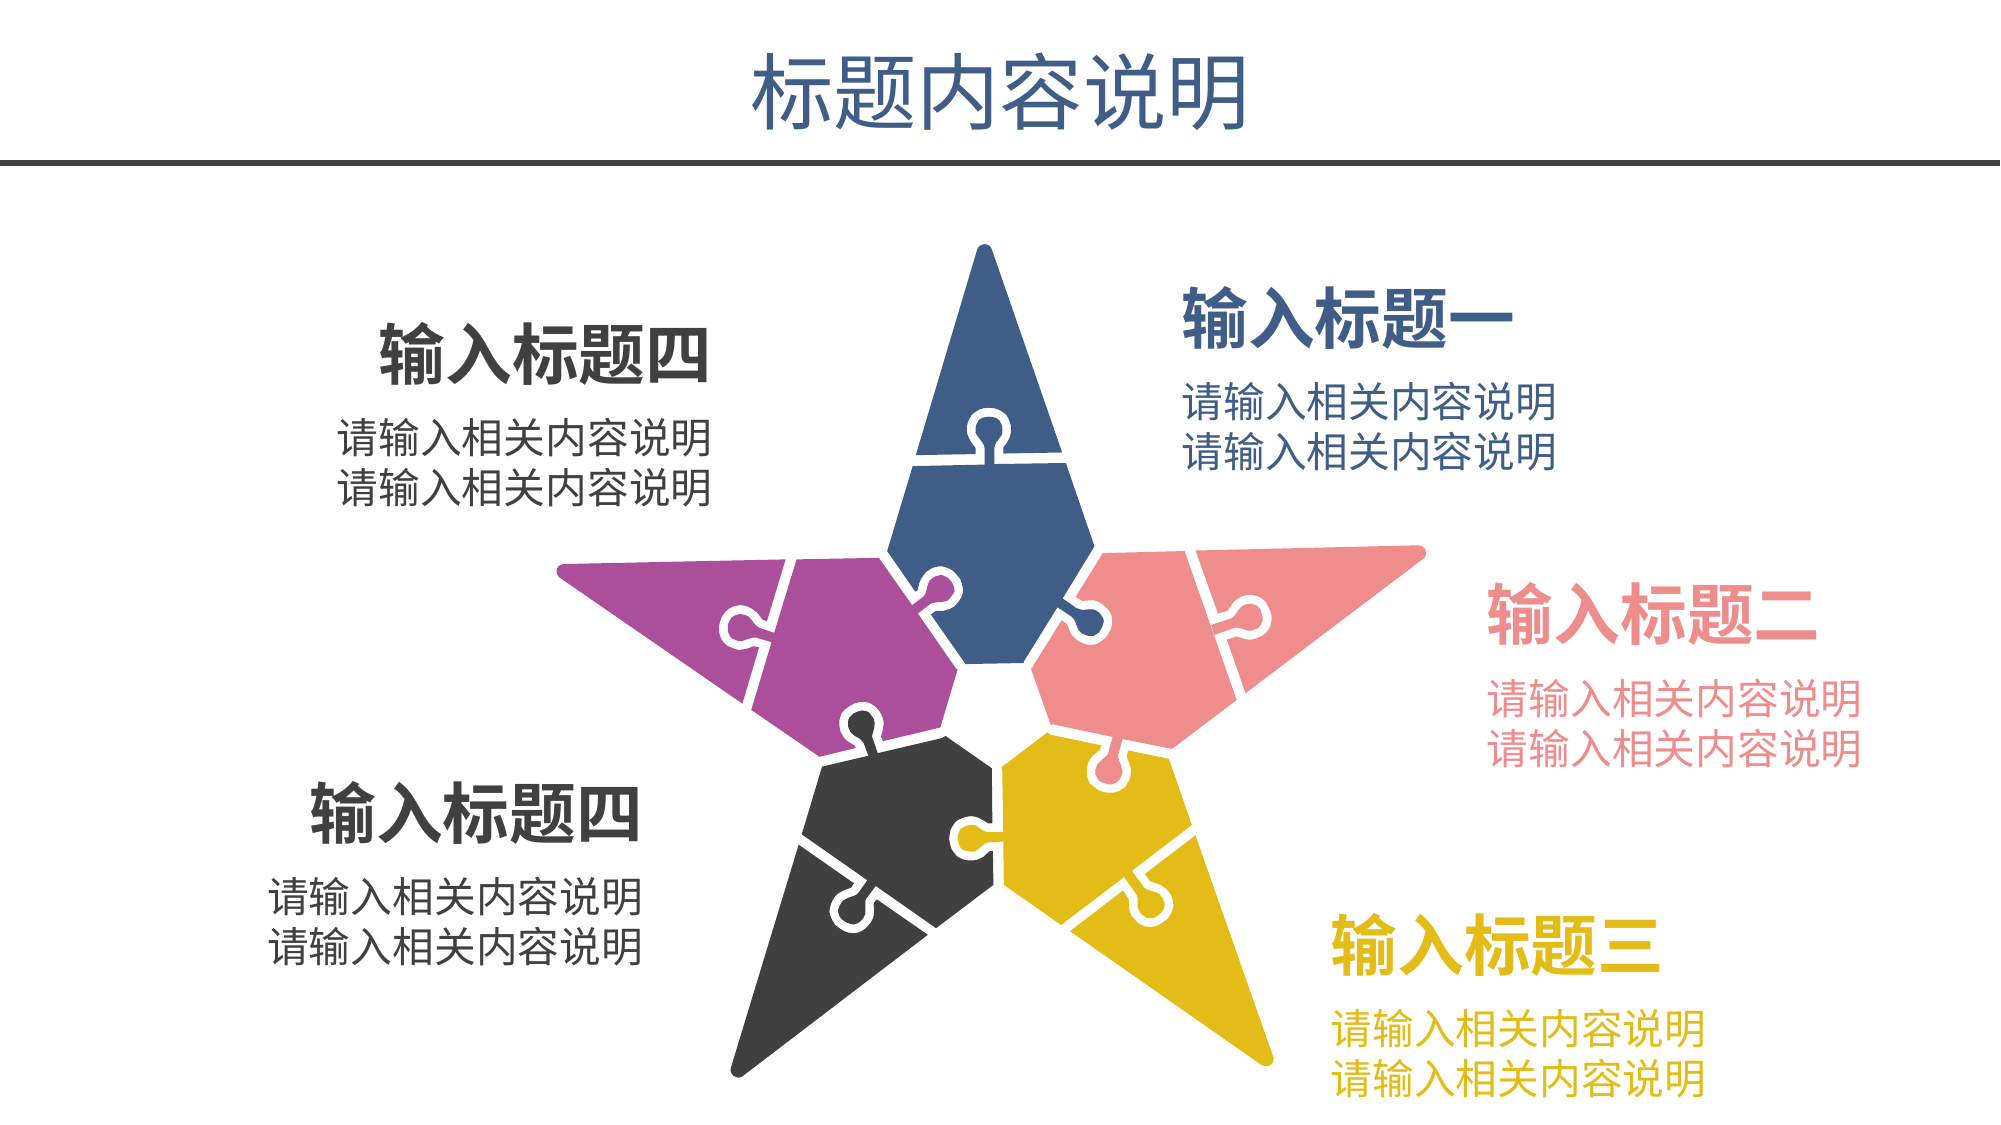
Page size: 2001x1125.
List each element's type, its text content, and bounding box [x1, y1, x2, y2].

text_box [801, 710, 994, 929]
text_box 输入标题二 [1472, 565, 1898, 661]
text_box [957, 732, 1192, 925]
text_box 输入标题一 [1166, 269, 1593, 364]
text_box [556, 559, 786, 704]
text_box [887, 416, 1104, 665]
text_box 输入标题四 [301, 305, 728, 401]
text_box [1211, 603, 1263, 635]
text_box [730, 844, 928, 1078]
text_box 请输入相关内容说明 请输入相关内容说明 [1315, 995, 1742, 1111]
title 标题内容说明 [137, 39, 1863, 155]
text_box 请输入相关内容说明 请输入相关内容说明 [232, 863, 658, 979]
text_box 请输入相关内容说明 请输入相关内容说明 [1166, 368, 1593, 484]
text_box 请输入相关内容说明 请输入相关内容说明 [1472, 665, 1898, 781]
text_box [915, 244, 1063, 456]
text_box [727, 557, 958, 757]
text_box [1195, 545, 1427, 694]
text_box [1030, 551, 1237, 785]
text_box 输入标题三 [1315, 896, 1742, 992]
text_box [1069, 835, 1274, 1067]
text_box 输入标题四 [232, 764, 658, 859]
text_box 请输入相关内容说明 请输入相关内容说明 [301, 404, 728, 520]
